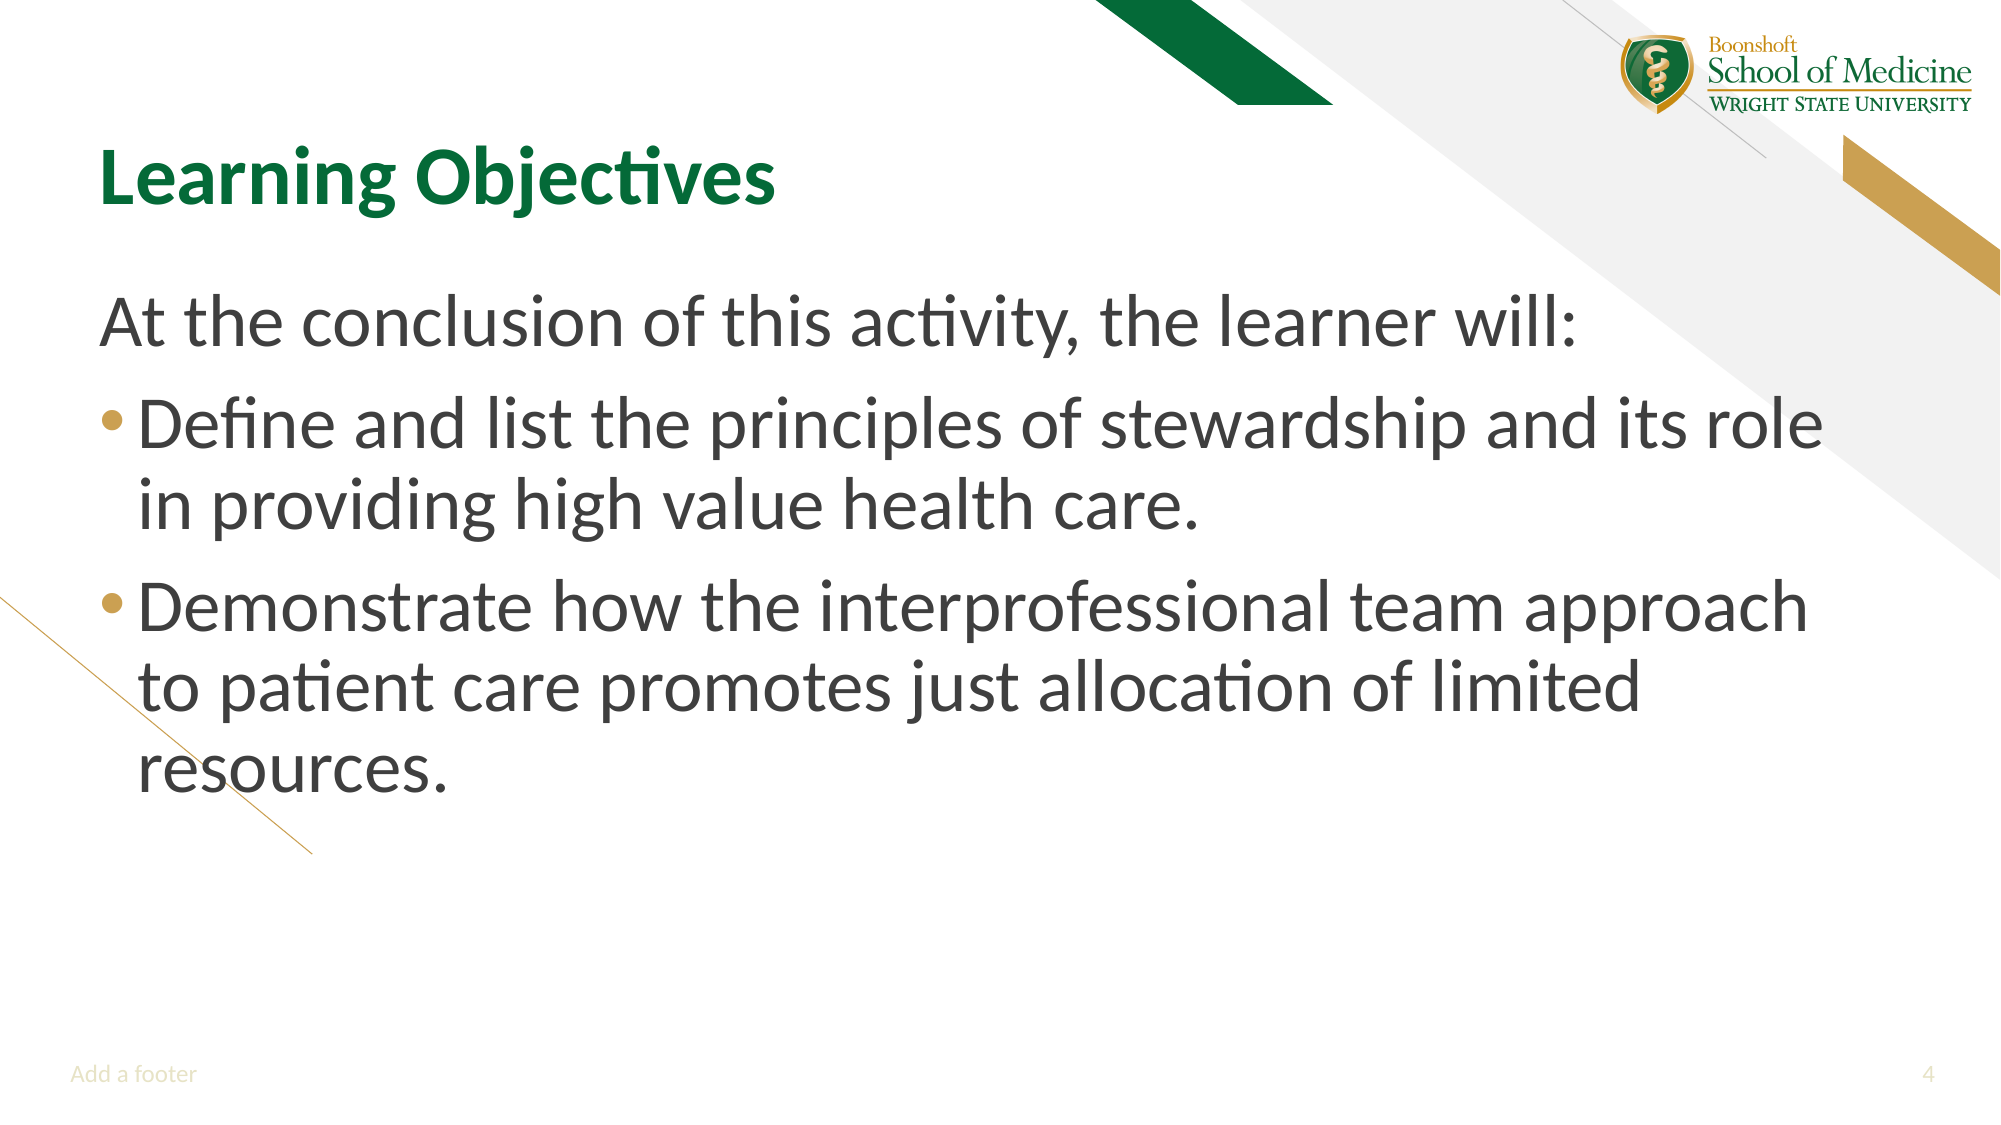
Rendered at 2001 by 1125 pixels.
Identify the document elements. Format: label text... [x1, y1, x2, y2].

slide_number 4 [1828, 1042, 1950, 1103]
list At the conclusion of this activity, the learner will: Define and list the principles of stewardship and its role in providing high value health care. Demonstrate how the interprofessional team approach to patient care promotes just allocation of limited resources. [85, 274, 1863, 1014]
picture [1616, 0, 1976, 176]
title Learning Objectives [85, 34, 1453, 223]
footer Add a footer [55, 1042, 731, 1103]
